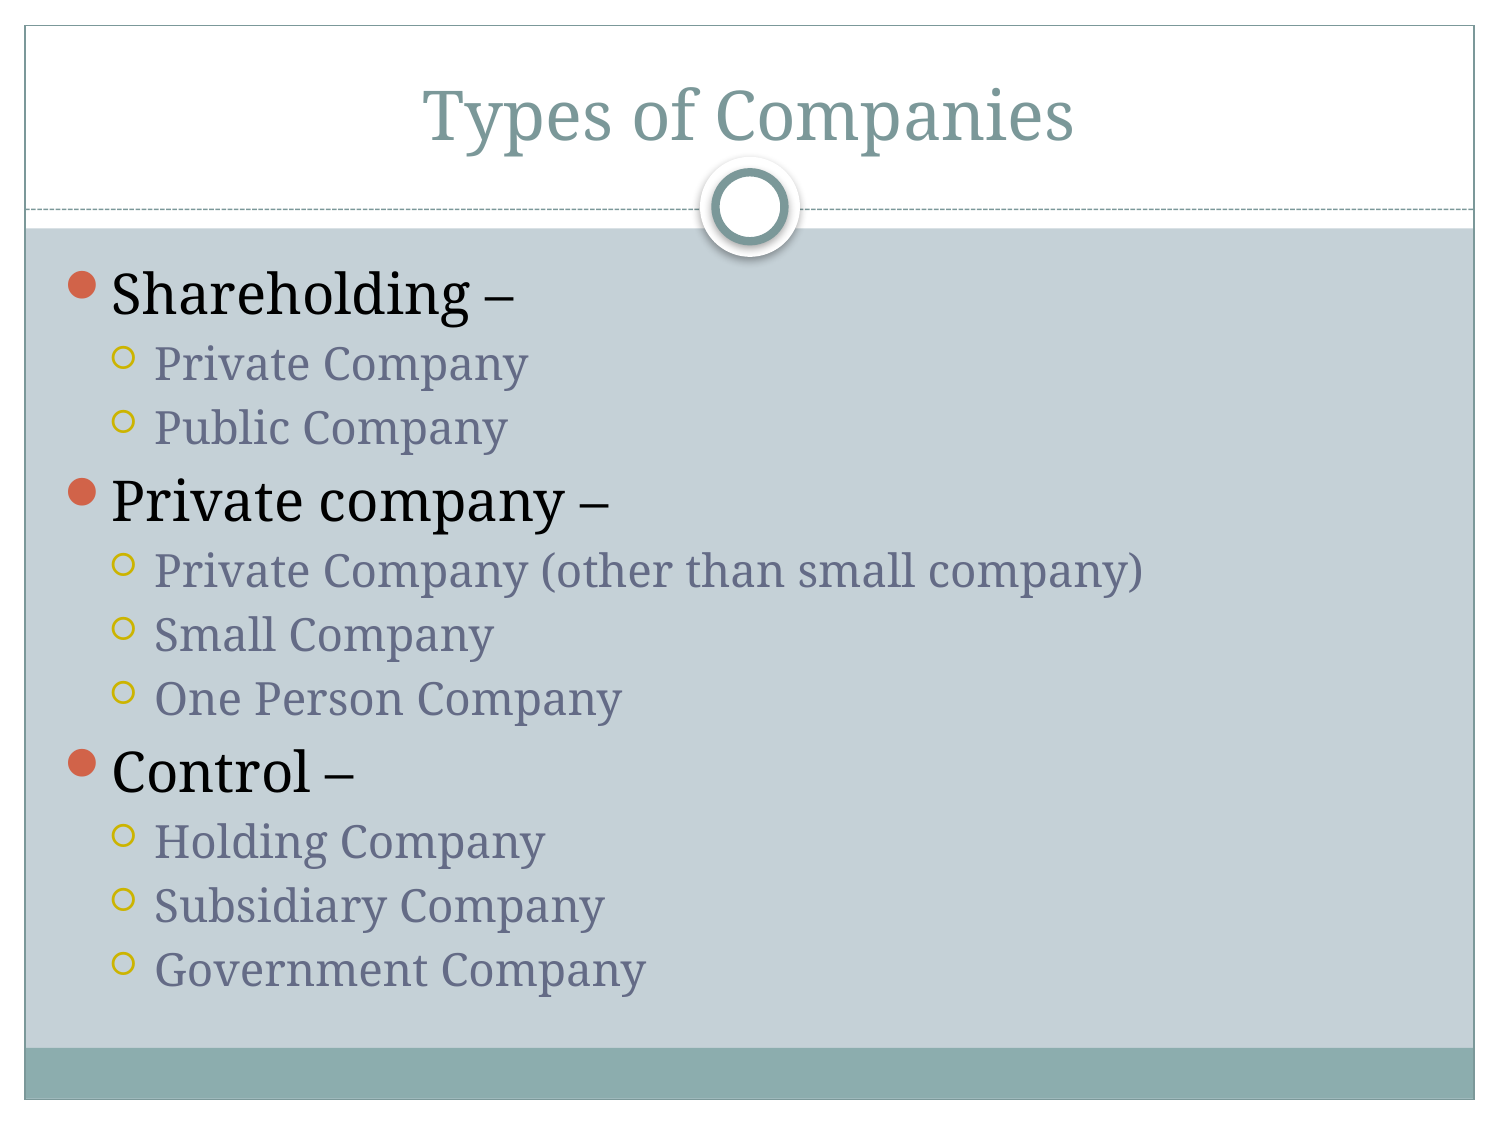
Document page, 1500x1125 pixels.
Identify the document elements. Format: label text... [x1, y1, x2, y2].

title Types of Companies [49, 37, 1450, 162]
list Shareholding – Private Company Public Company Private company – Private Company (other than small company) Small Company One Person Company Control – Holding Company Subsidiary Company Government Company [49, 250, 1445, 1035]
